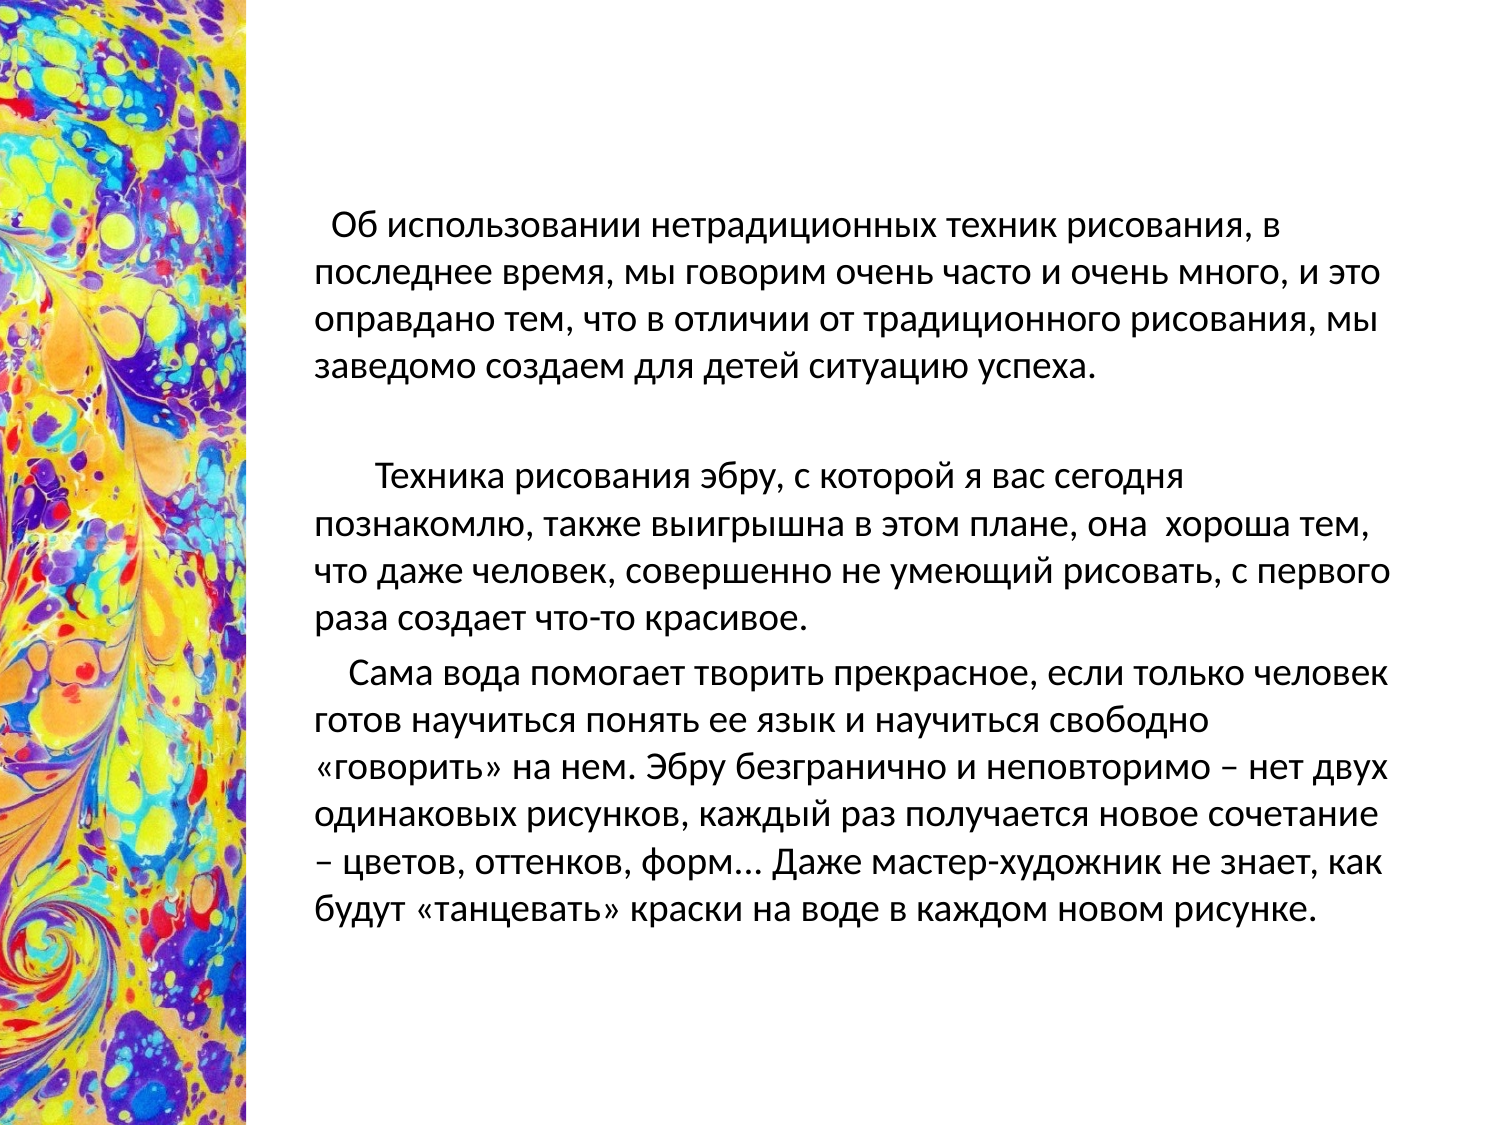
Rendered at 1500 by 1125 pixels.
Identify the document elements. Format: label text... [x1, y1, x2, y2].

picture [0, 1, 688, 1125]
list Об использовании нетрадиционных техник рисования, в последнее время, мы говорим очень часто и очень много, и это оправдано тем, что в отличии от традиционного рисования, мы заведомо создаем для детей ситуацию успеха. Техника рисования эбру, с которой я вас сегодня познакомлю, также выигрышна в этом плане, она хороша тем, что даже человек, совершенно не умеющий рисовать, с первого раза создает что-то красивое. Сама вода помогает творить прекрасное, если только человек готов научиться понять ее язык и научиться свободно «говорить» на нем. Эбру безгранично и неповторимо – нет двух одинаковых рисунков, каждый раз получается новое сочетание – цветов, оттенков, форм... Даже мастер-художник не знает, как будут «танцевать» краски на воде в каждом новом рисунке. [247, 190, 1421, 1125]
